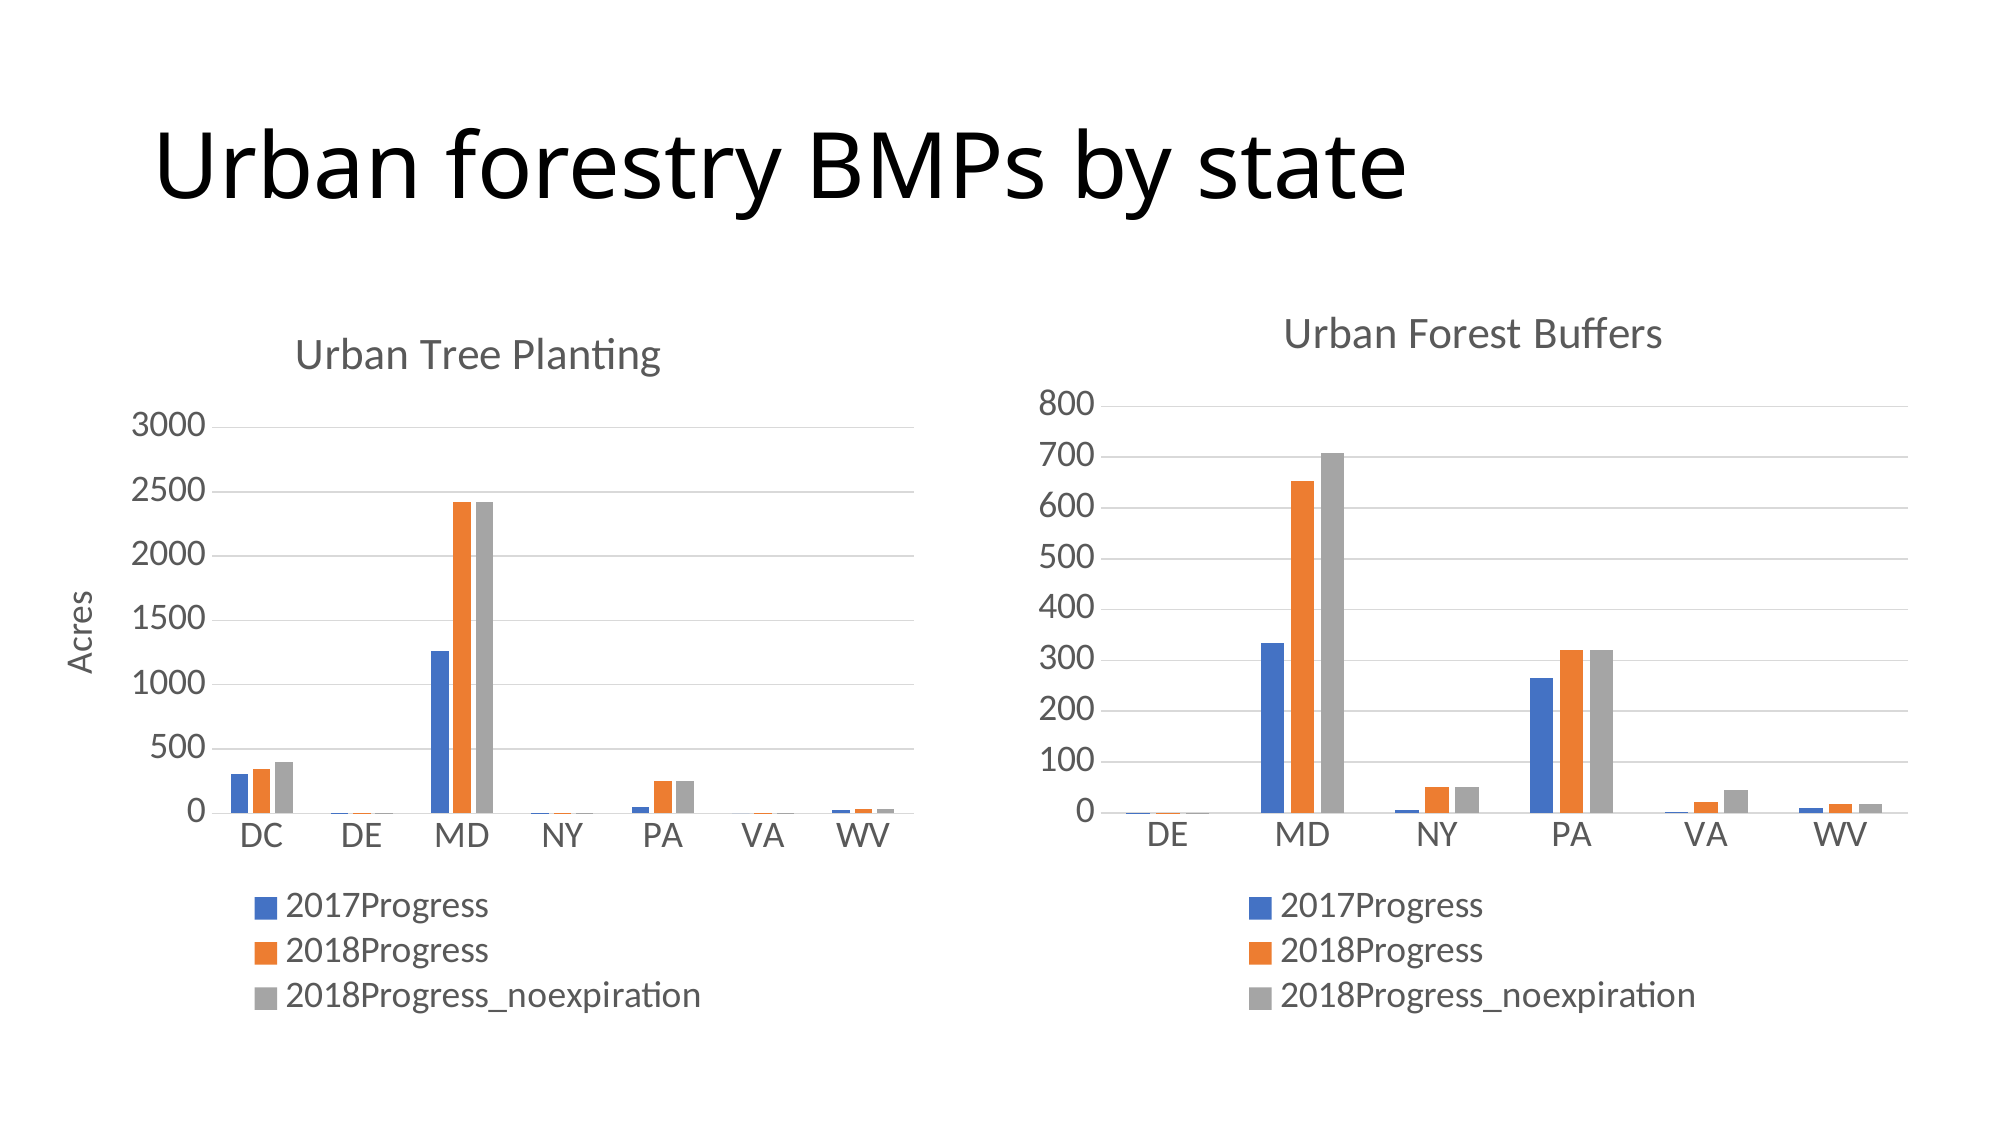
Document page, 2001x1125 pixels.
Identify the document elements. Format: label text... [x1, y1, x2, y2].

chart [1020, 277, 1927, 1025]
chart [25, 299, 932, 1025]
title Urban forestry BMPs by state [137, 59, 1863, 278]
